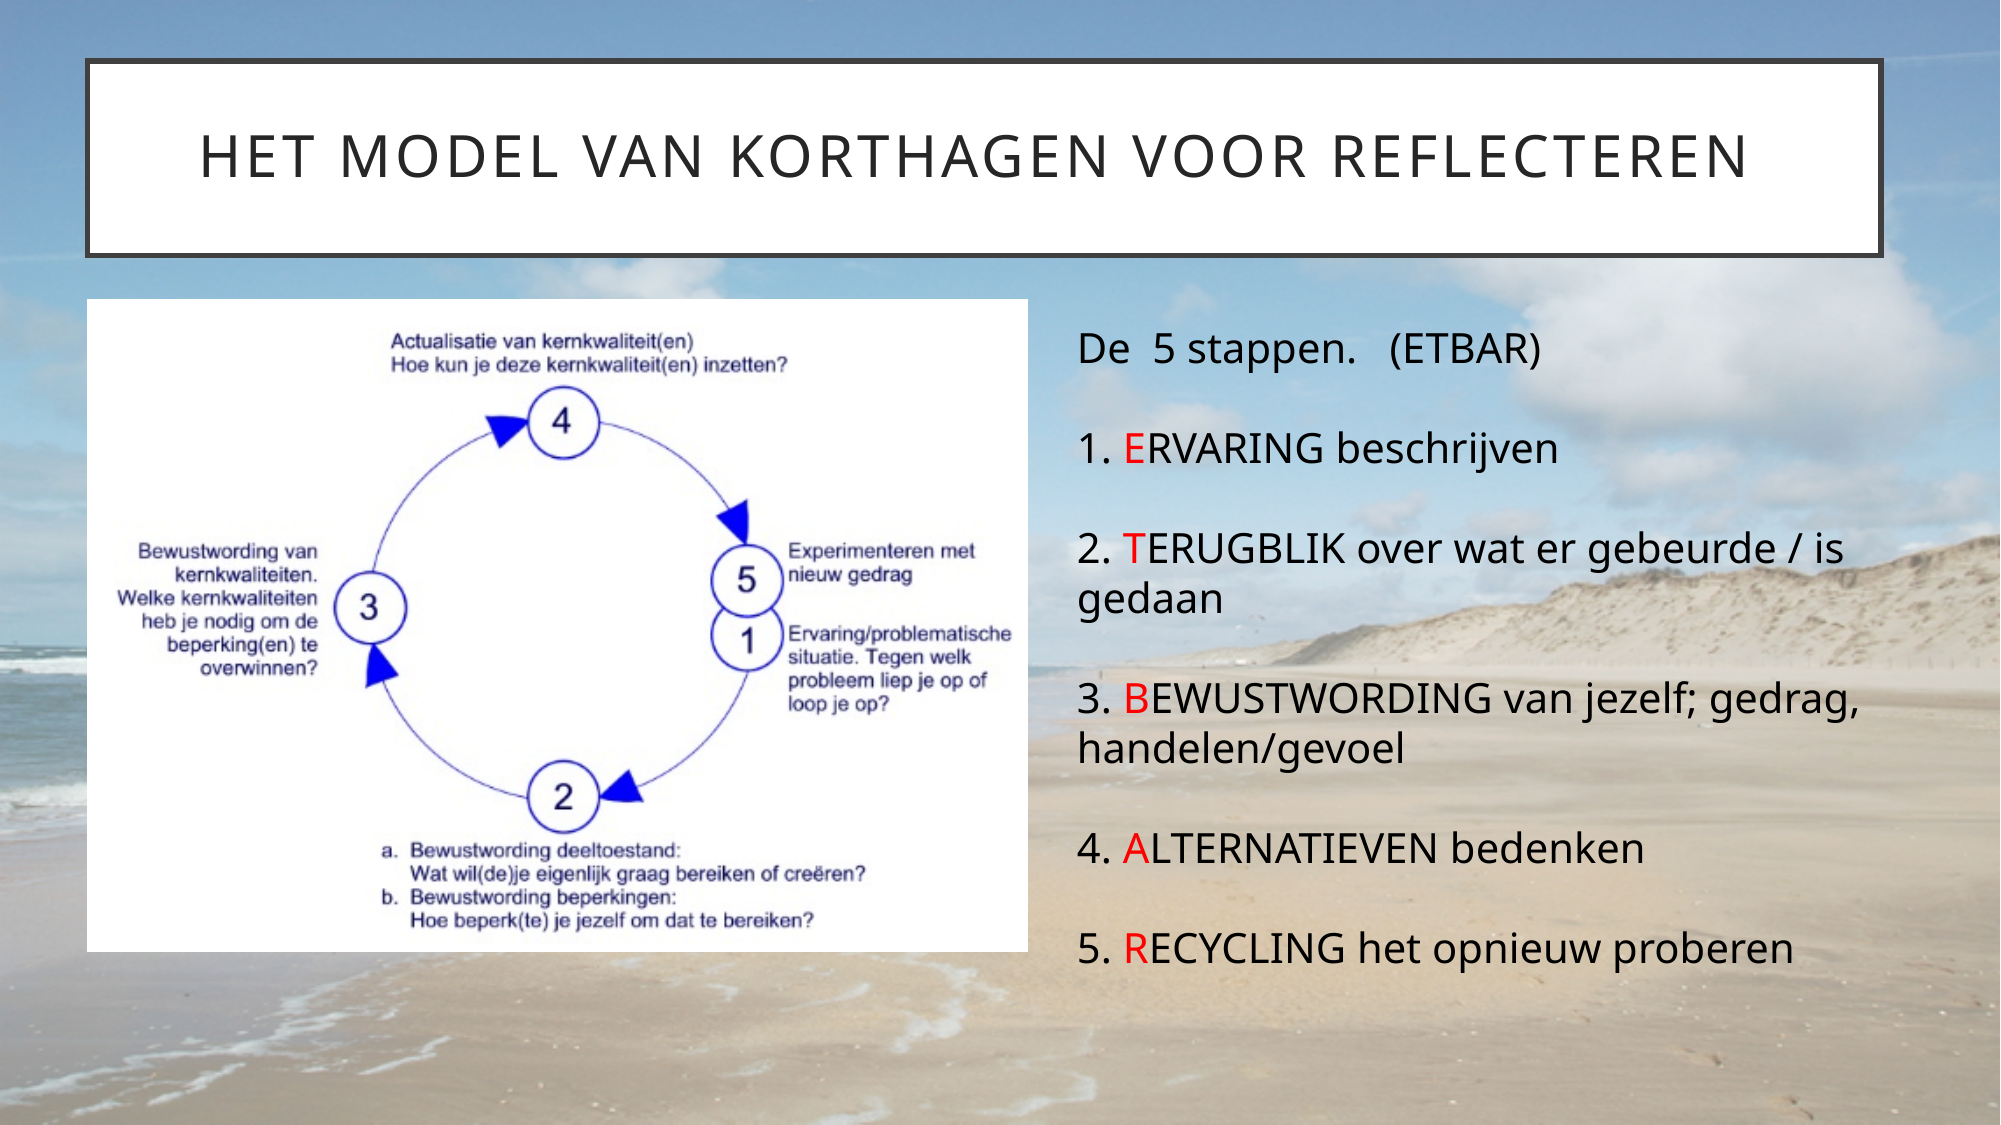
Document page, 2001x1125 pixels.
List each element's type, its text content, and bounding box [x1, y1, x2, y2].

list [87, 299, 1028, 952]
text_box De 5 stappen. (ETBAR) 1. ERVARING beschrijven 2. TERUGBLIK over wat er gebeurde / is gedaan 3. BEWUSTWORDING van jezelf; gedrag, handelen/gevoel 4. ALTERNATIEVEN bedenken 5. RECYCLING het opnieuw proberen [1062, 314, 1916, 980]
title het model van Korthagen voor reflecteren [85, 58, 1884, 258]
